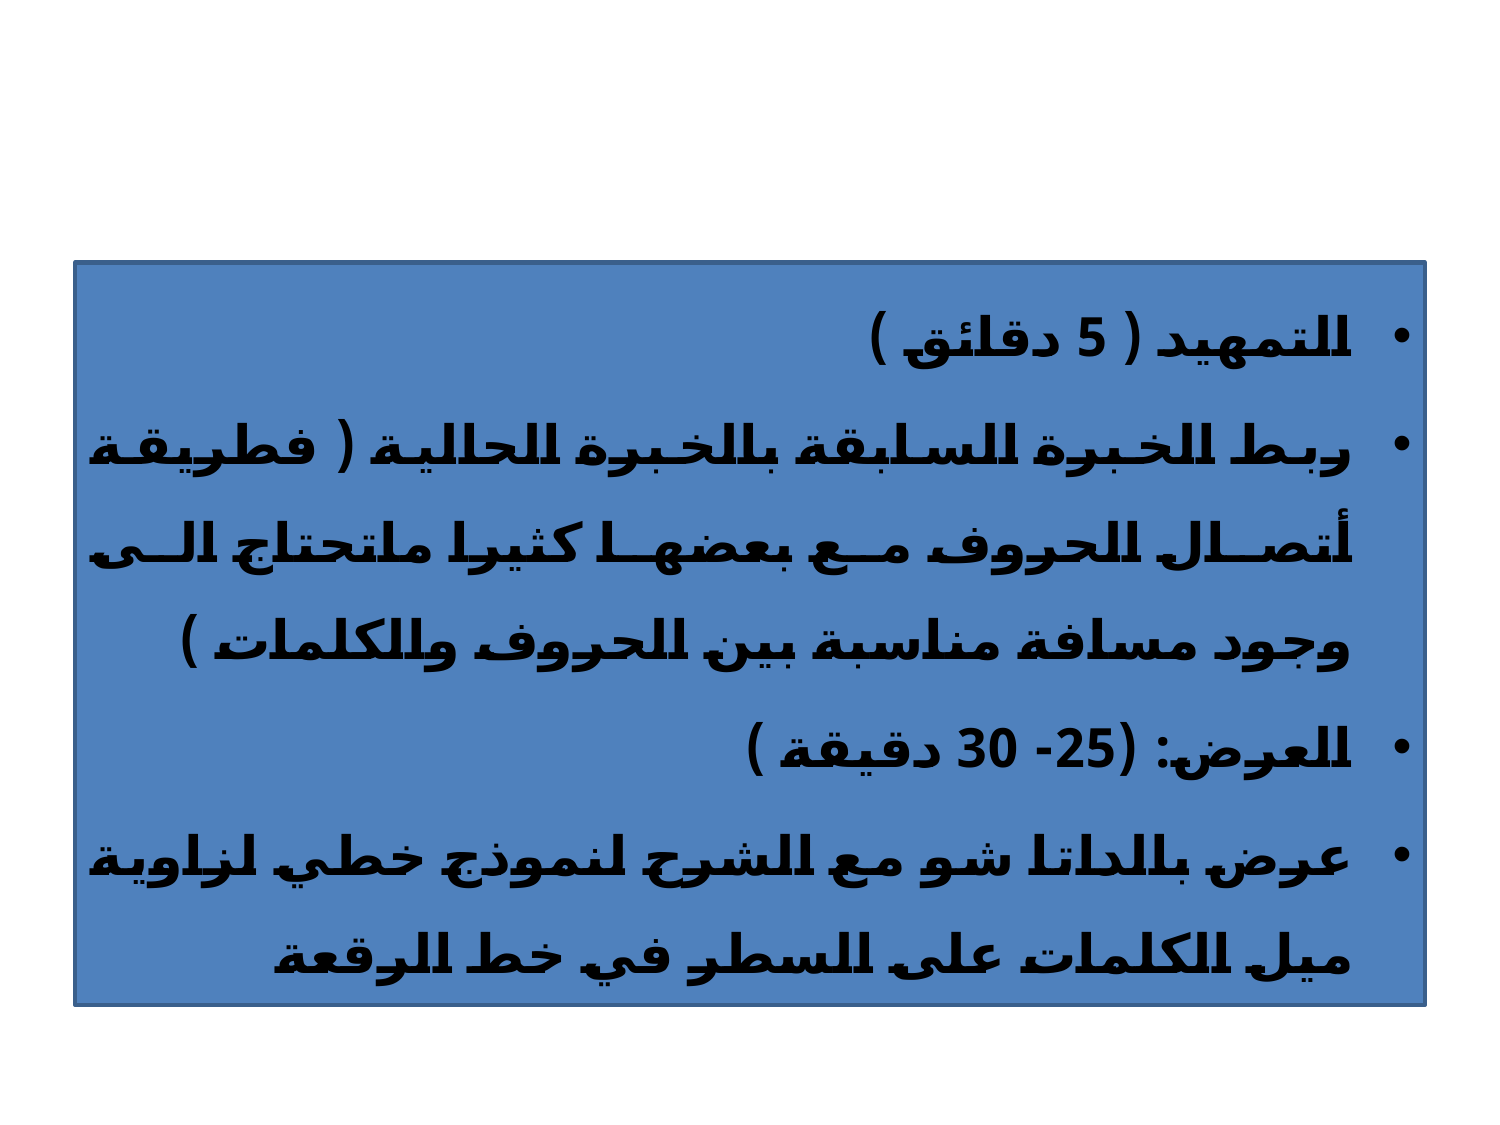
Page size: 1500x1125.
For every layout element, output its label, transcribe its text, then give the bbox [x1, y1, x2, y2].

list التمهيد ( 5 دقائق ) ربط الخبرة السابقة بالخبرة الحالية ( فطريقة أتصال الحروف مع بعضها كثيرا ماتحتاج الى وجود مسافة مناسبة بين الحروف والكلمات ) العرض: (25- 30 دقيقة ) عرض بالداتا شو مع الشرح لنموذج خطي لزاوية ميل الكلمات على السطر في خط الرقعة [73, 260, 1427, 1007]
